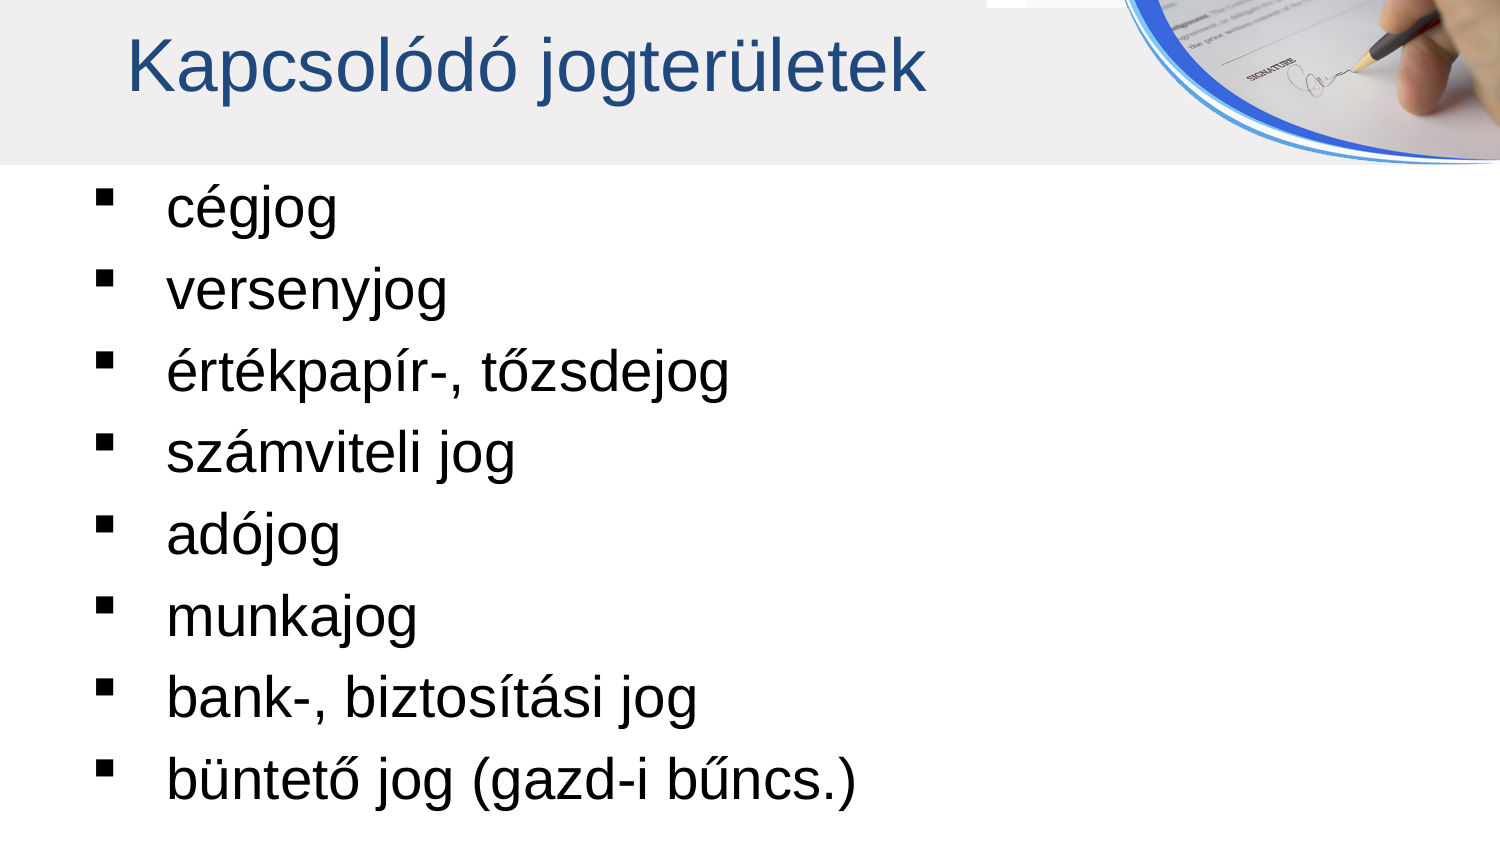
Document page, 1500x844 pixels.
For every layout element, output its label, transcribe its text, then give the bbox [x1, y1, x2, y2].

list cégjog versenyjog értékpapír-, tőzsdejog számviteli jog adójog munkajog bank-, biztosítási jog büntető jog (gazd-i bűncs.) [76, 161, 1400, 830]
picture [0, 0, 1500, 844]
list Kapcsolódó jogterületek [112, 13, 1500, 109]
